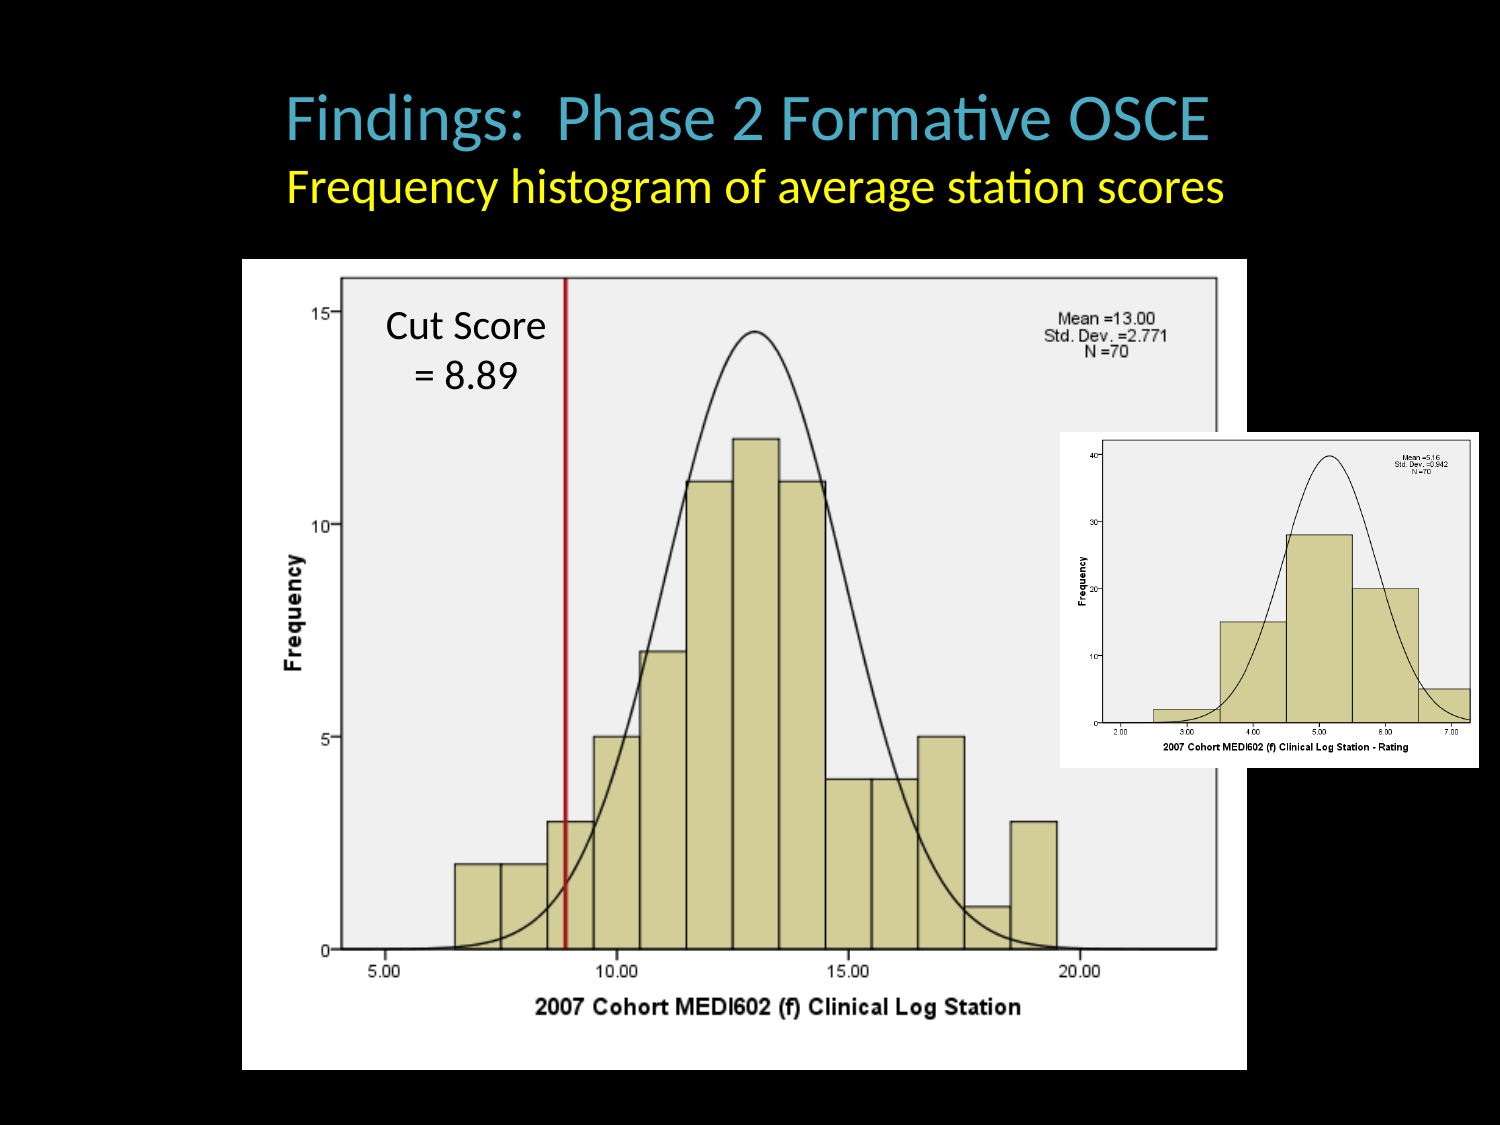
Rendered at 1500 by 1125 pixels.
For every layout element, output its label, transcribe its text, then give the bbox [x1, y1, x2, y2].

text_box Findings: Phase 2 Formative OSCE Frequency histogram of average station scores [100, 66, 1412, 221]
picture [241, 259, 1479, 1070]
